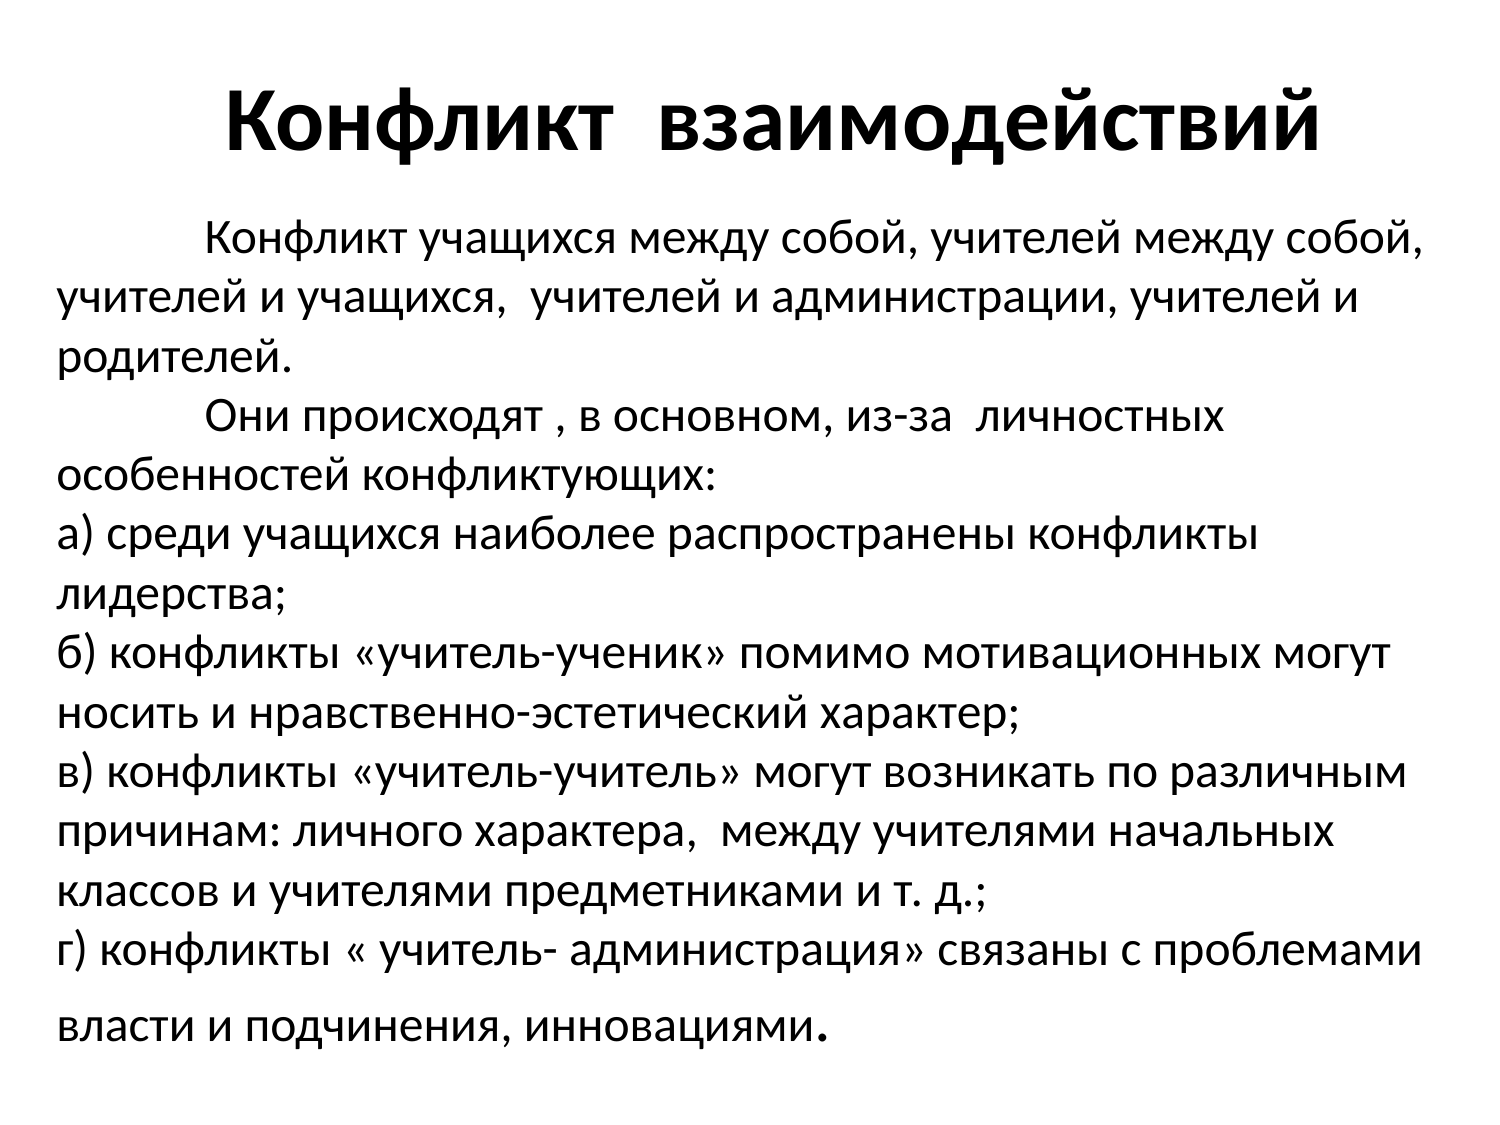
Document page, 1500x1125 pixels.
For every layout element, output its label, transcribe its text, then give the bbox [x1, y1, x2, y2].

title Конфликт взаимодействий [111, 42, 1438, 185]
list Конфликт учащихся между собой, учителей между собой, учителей и учащихся, учителей и администрации, учителей и родителей. Они происходят , в основном, из-за личностных особенностей конфликтующих: а) среди учащихся наиболее распространены конфликты лидерства; б) конфликты «учитель-ученик» помимо мотивационных могут носить и нравственно-эстетический характер; в) конфликты «учитель-учитель» могут возникать по различным причинам: личного характера, между учителями начальных классов и учителями предметниками и т. д.; г) конфликты « учитель- администрация» связаны с проблемами власти и подчинения, инновациями. [41, 196, 1471, 1071]
